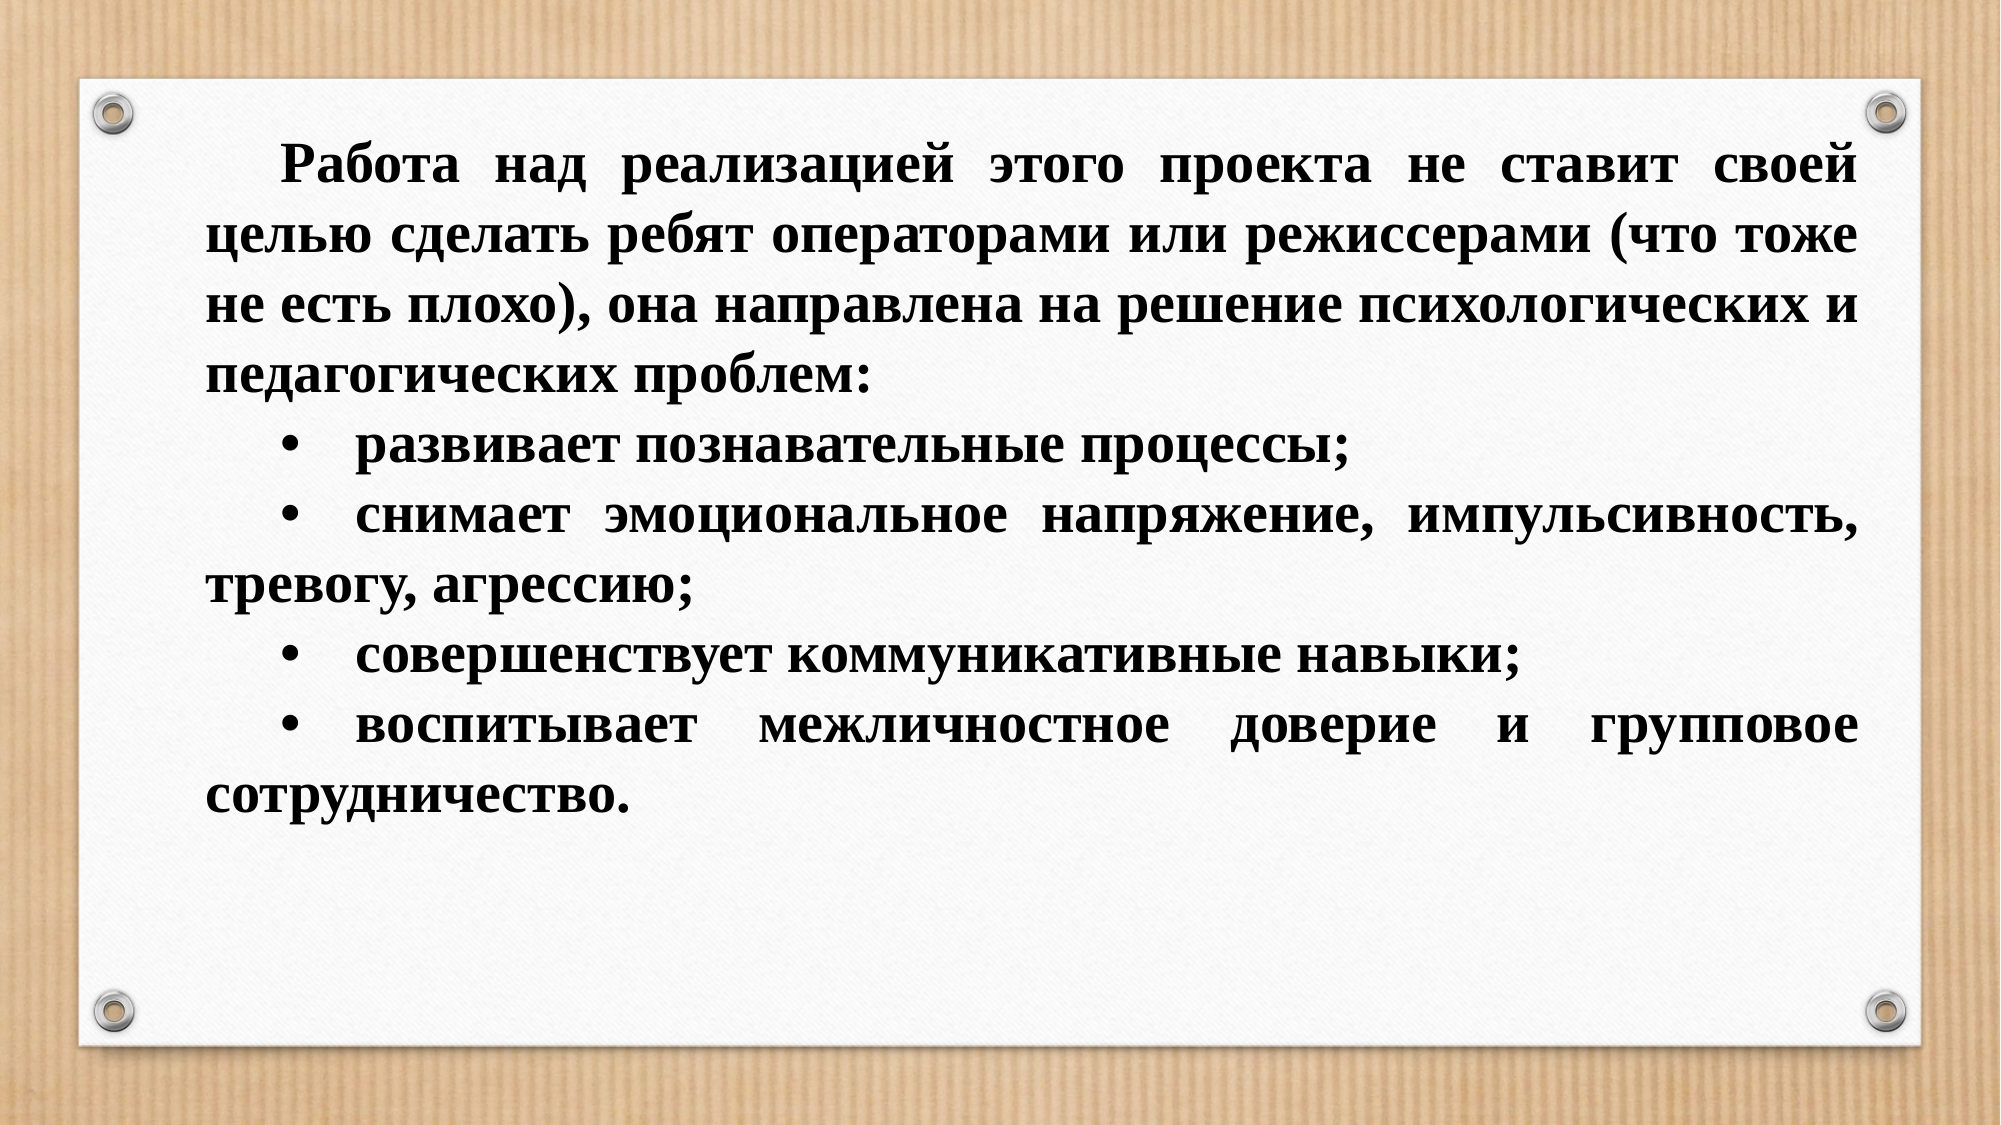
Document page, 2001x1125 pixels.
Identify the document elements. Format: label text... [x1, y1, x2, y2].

text_box Работа над реализацией этого проекта не ставит своей целью сделать ребят операторами или режиссерами (что тоже не есть плохо), она направлена на решение психологических и педагогических проблем: • развивает познавательные процессы; • снимает эмоциональное напряжение, импульсивность, тревогу, агрессию; • совершенствует коммуникативные навыки; • воспитывает межличностное доверие и групповое сотрудничество. [190, 117, 1874, 832]
picture [0, 0, 2001, 1125]
